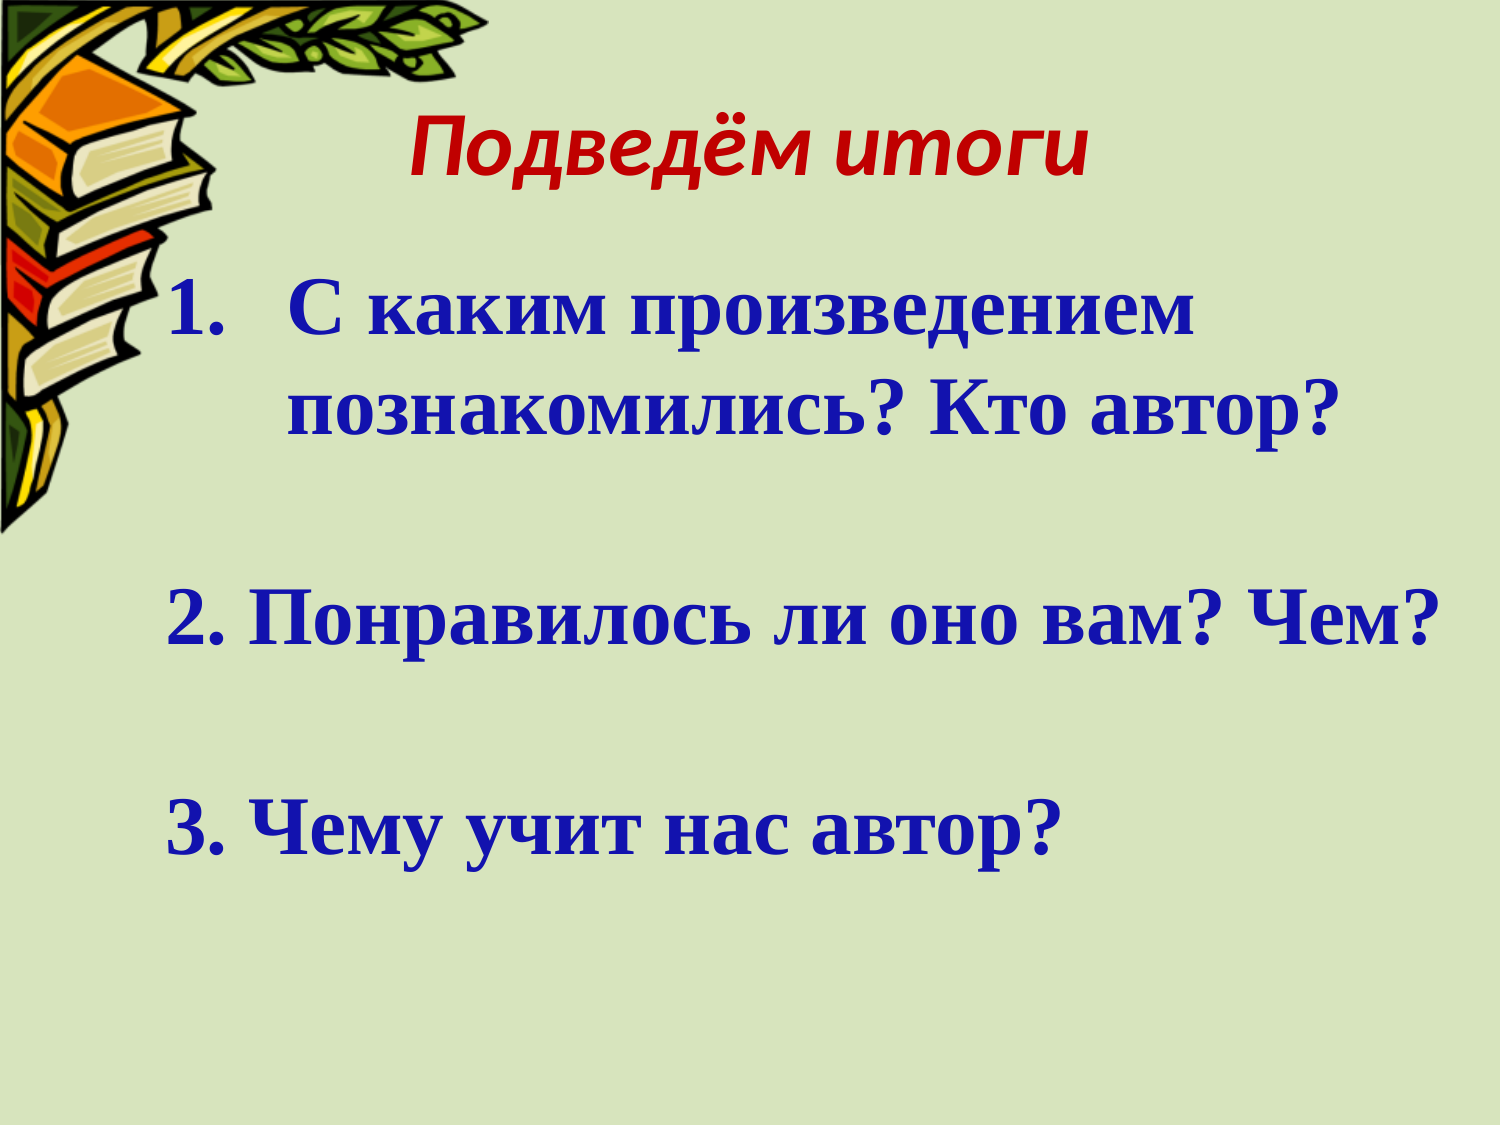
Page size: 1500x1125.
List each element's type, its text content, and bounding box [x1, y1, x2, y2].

title Подведём итоги [493, 44, 1426, 233]
list С каким произведением познакомились? Кто автор? 2. Понравилось ли оно вам? Чем? 3. Чему учит нас автор? [149, 243, 1500, 987]
picture [0, 0, 490, 535]
